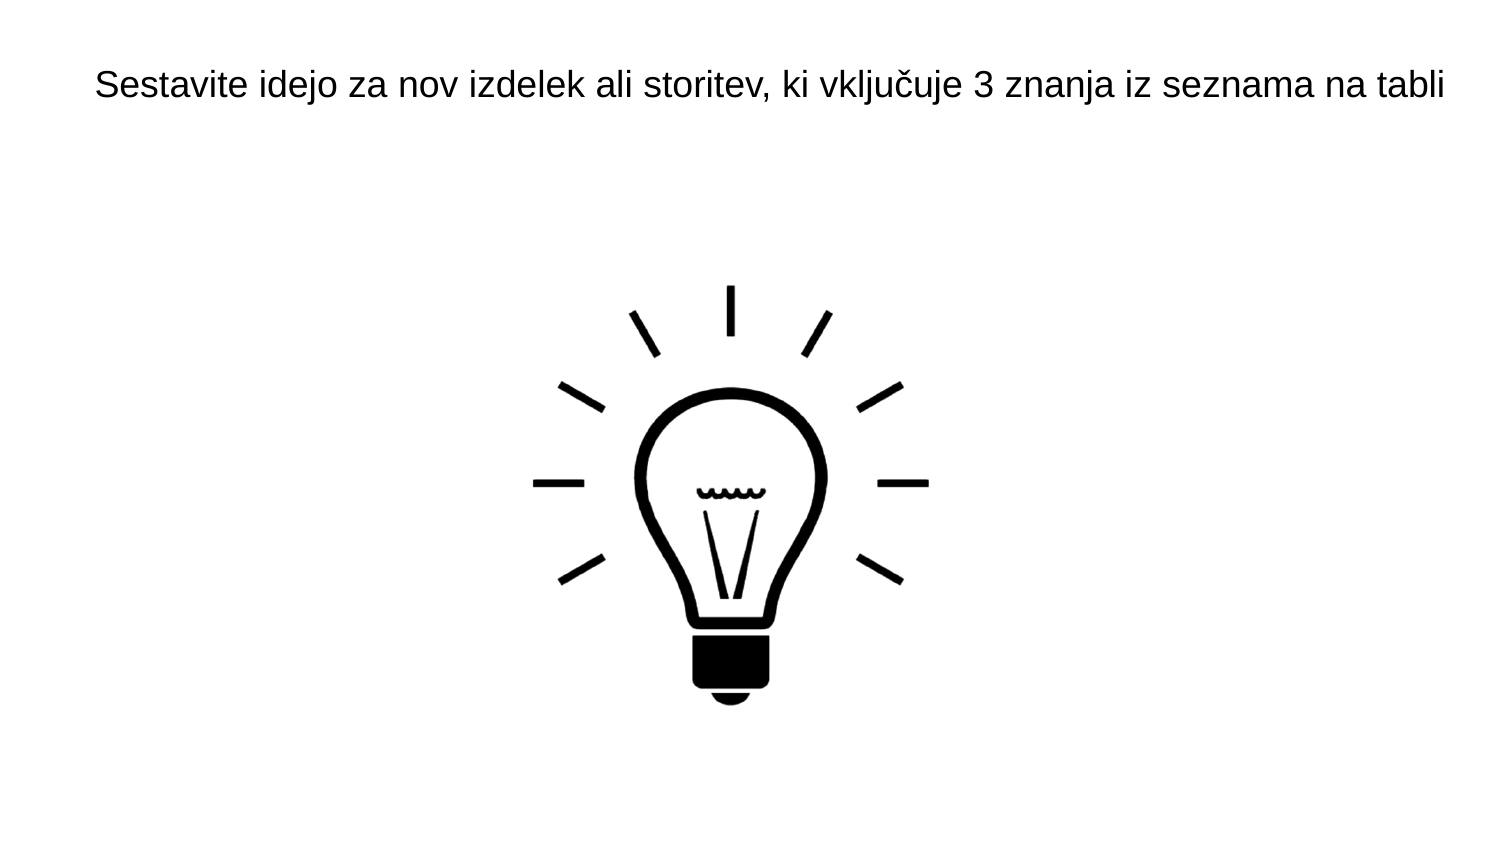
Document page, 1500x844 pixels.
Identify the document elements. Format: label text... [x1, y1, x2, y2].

picture [502, 257, 961, 733]
list Sestavite idejo za nov izdelek ali storitev, ki vključuje 3 znanja iz seznama na tabli [33, 37, 1500, 95]
